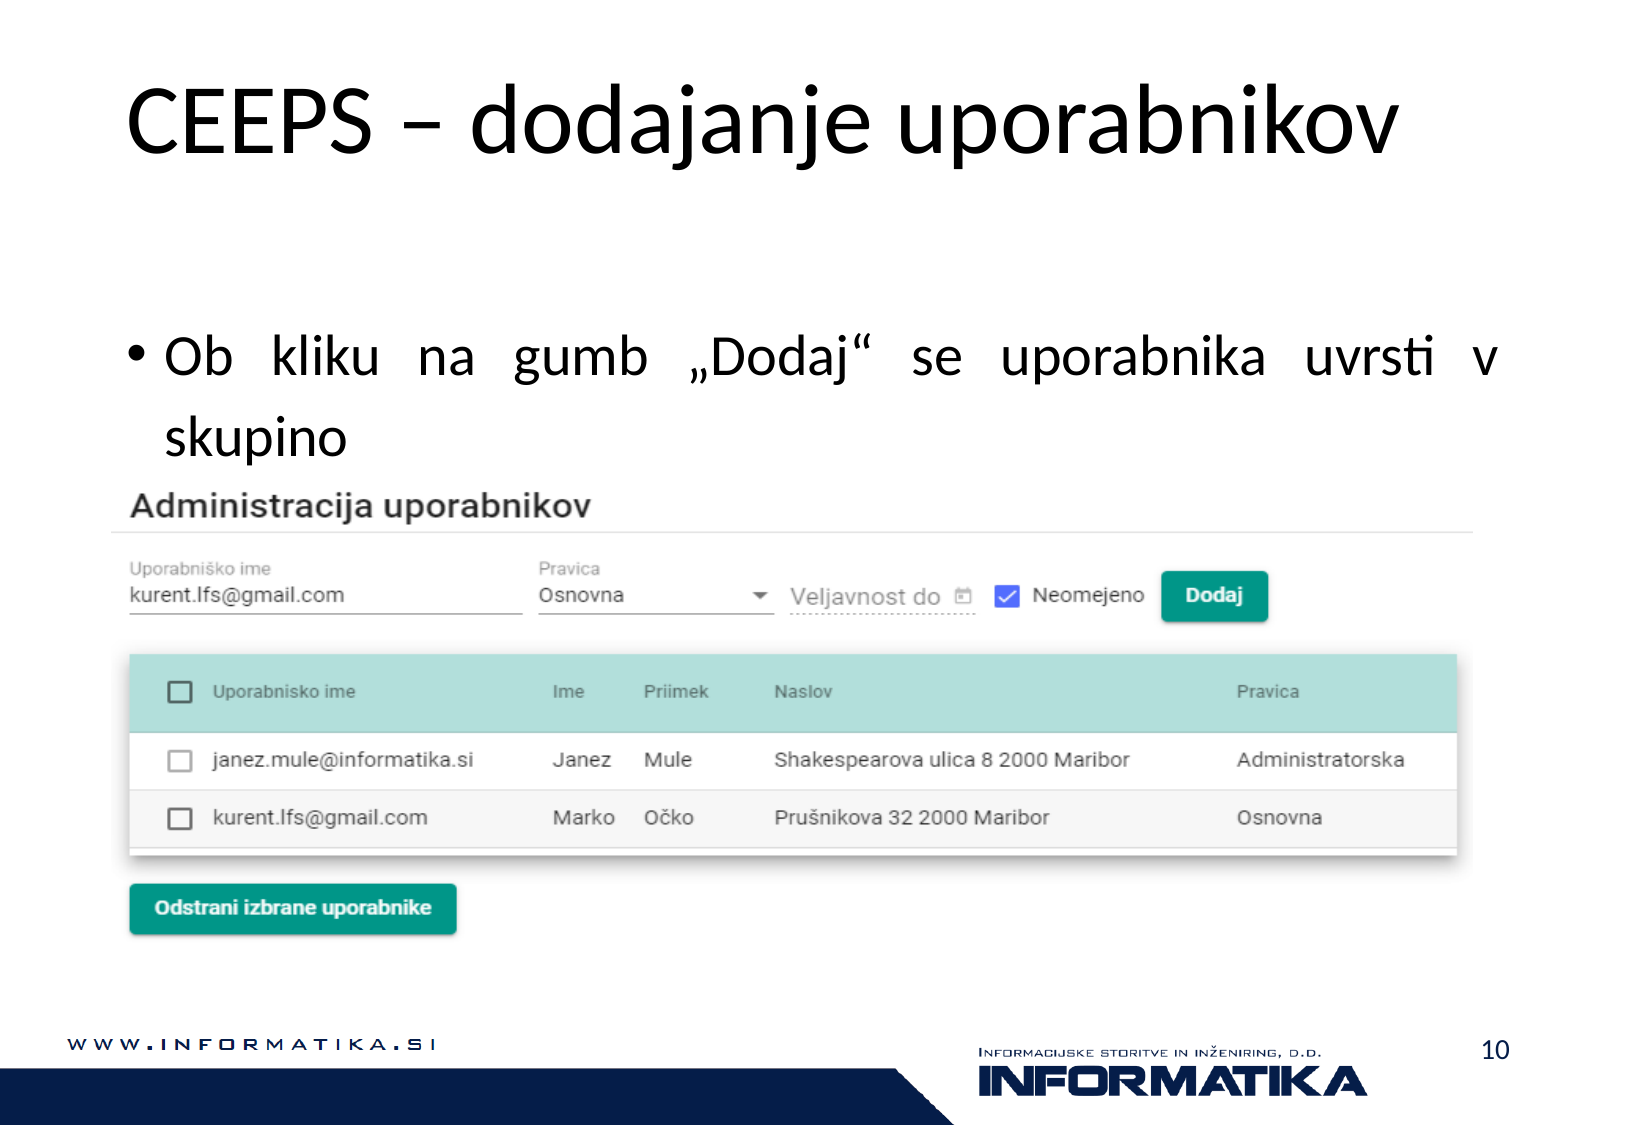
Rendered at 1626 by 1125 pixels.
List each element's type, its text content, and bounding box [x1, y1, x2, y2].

picture [111, 474, 1473, 944]
picture [0, 1016, 955, 1125]
picture [979, 1045, 1368, 1096]
list Ob kliku na gumb „Dodaj“ se uporabnika uvrsti v skupino [111, 299, 1515, 1014]
title CEEPS – dodajanje uporabnikov [111, 59, 1515, 278]
